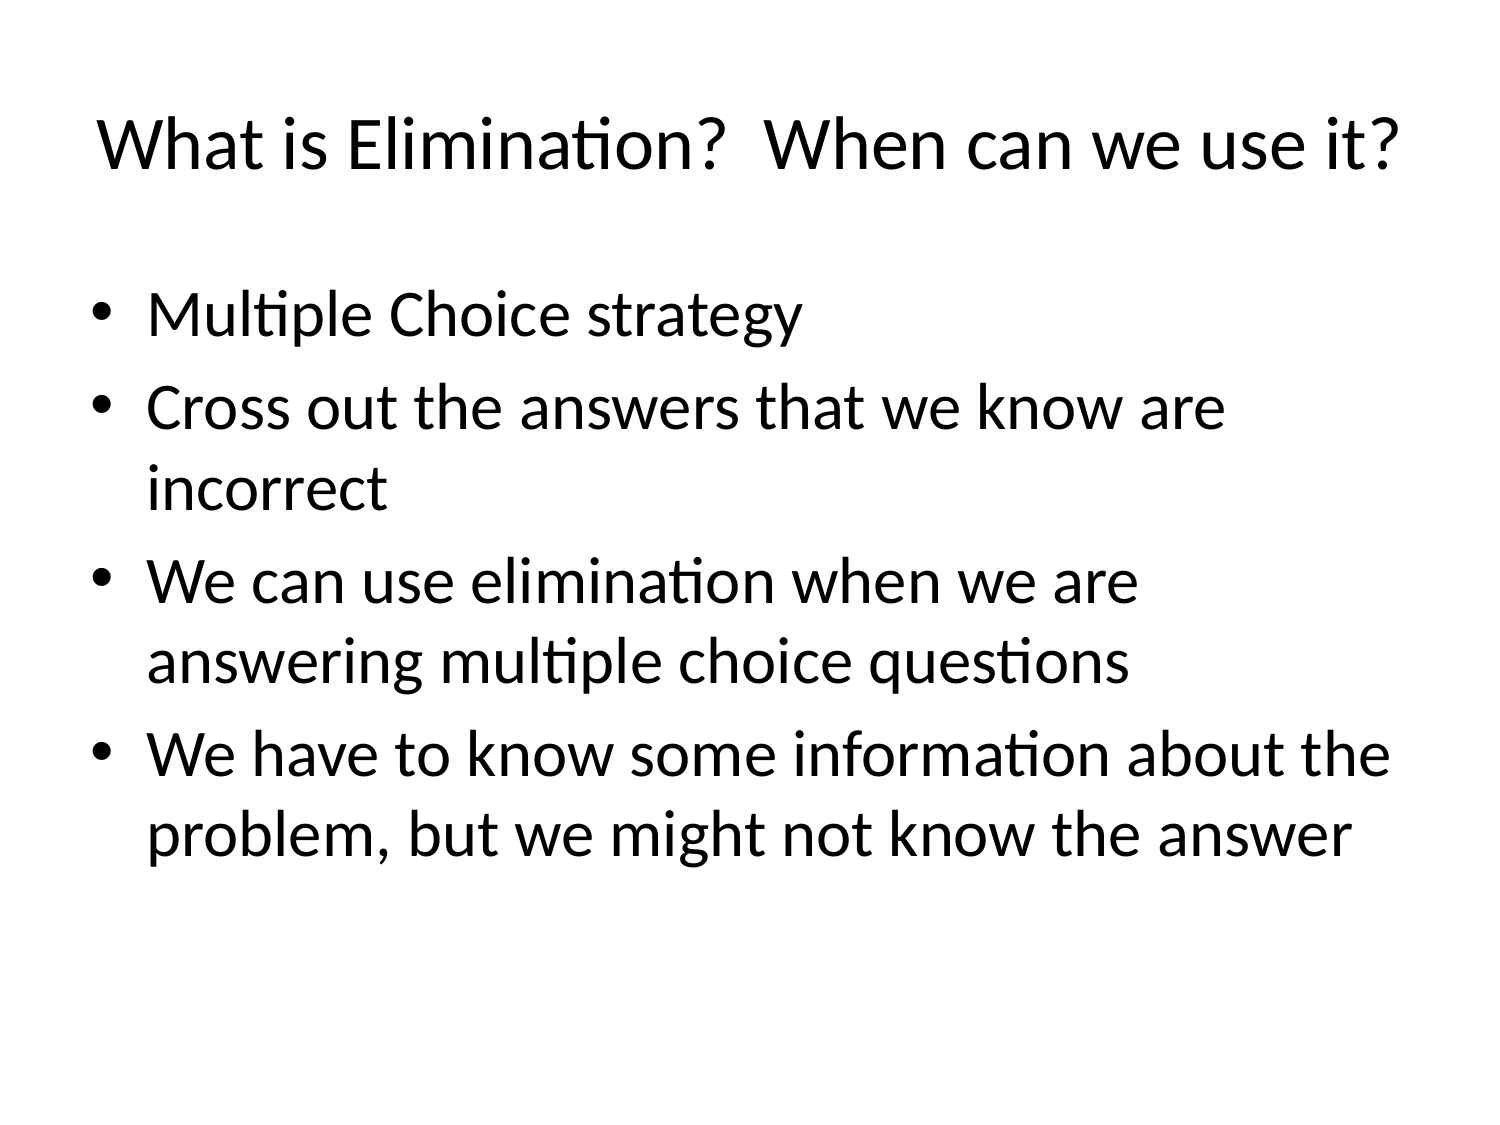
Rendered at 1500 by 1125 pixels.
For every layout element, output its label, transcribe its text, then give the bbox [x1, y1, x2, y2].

title What is Elimination? When can we use it? [75, 45, 1425, 233]
list Multiple Choice strategy Cross out the answers that we know are incorrect We can use elimination when we are answering multiple choice questions We have to know some information about the problem, but we might not know the answer [75, 262, 1425, 1005]
